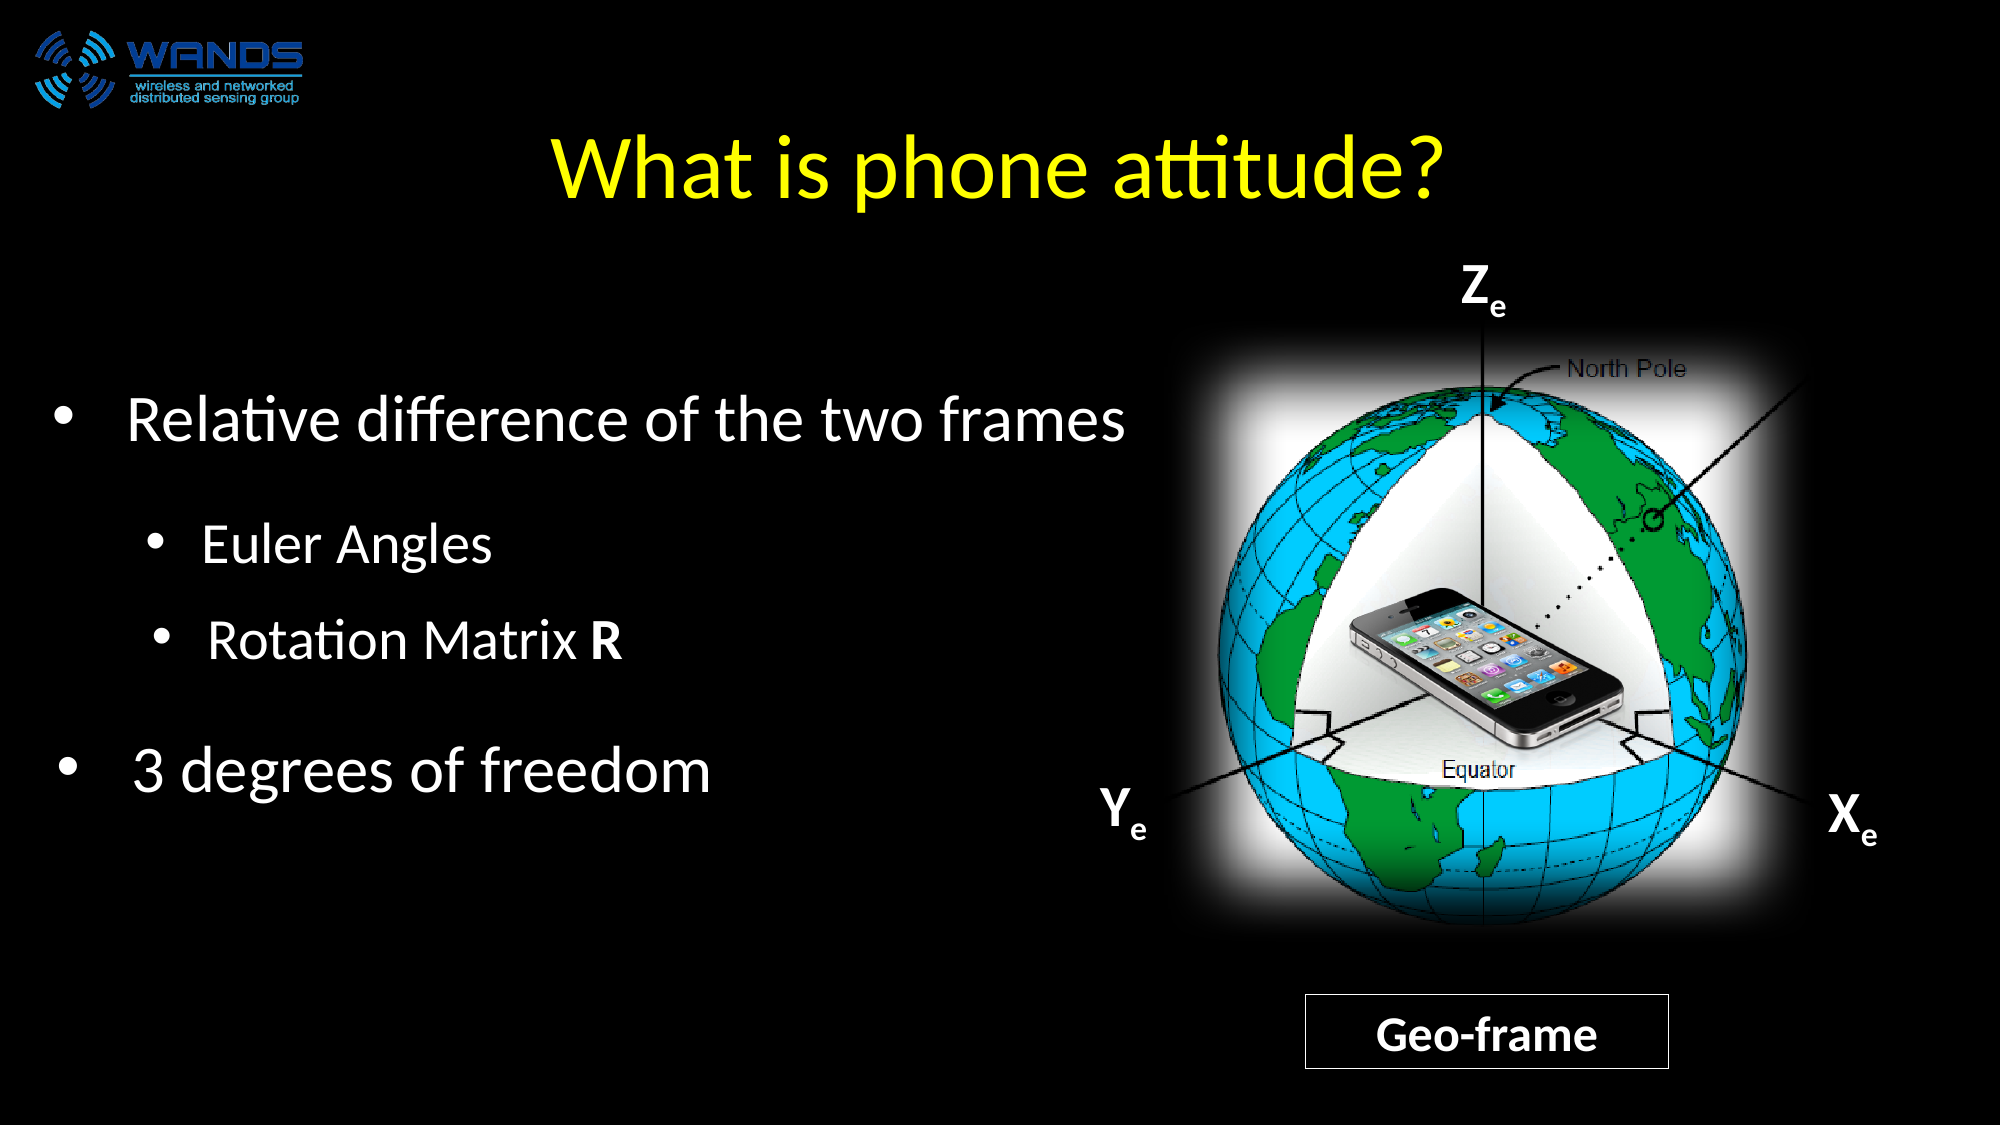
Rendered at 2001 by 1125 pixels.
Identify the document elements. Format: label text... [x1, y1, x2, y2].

text_box Relative difference of the two frames [37, 367, 1162, 462]
text_box Ze [1447, 237, 1561, 318]
text_box Euler Angles [130, 497, 612, 583]
text_box 3 degrees of freedom [41, 718, 1110, 813]
text_box Xe [1815, 766, 1932, 861]
picture [1162, 318, 1815, 943]
text_box Geo-frame [1305, 994, 1669, 1069]
text_box Rotation Matrix R [136, 593, 639, 679]
title What is phone attitude? [137, 59, 1863, 278]
text_box Ye [1085, 760, 1162, 855]
picture [35, 28, 303, 109]
